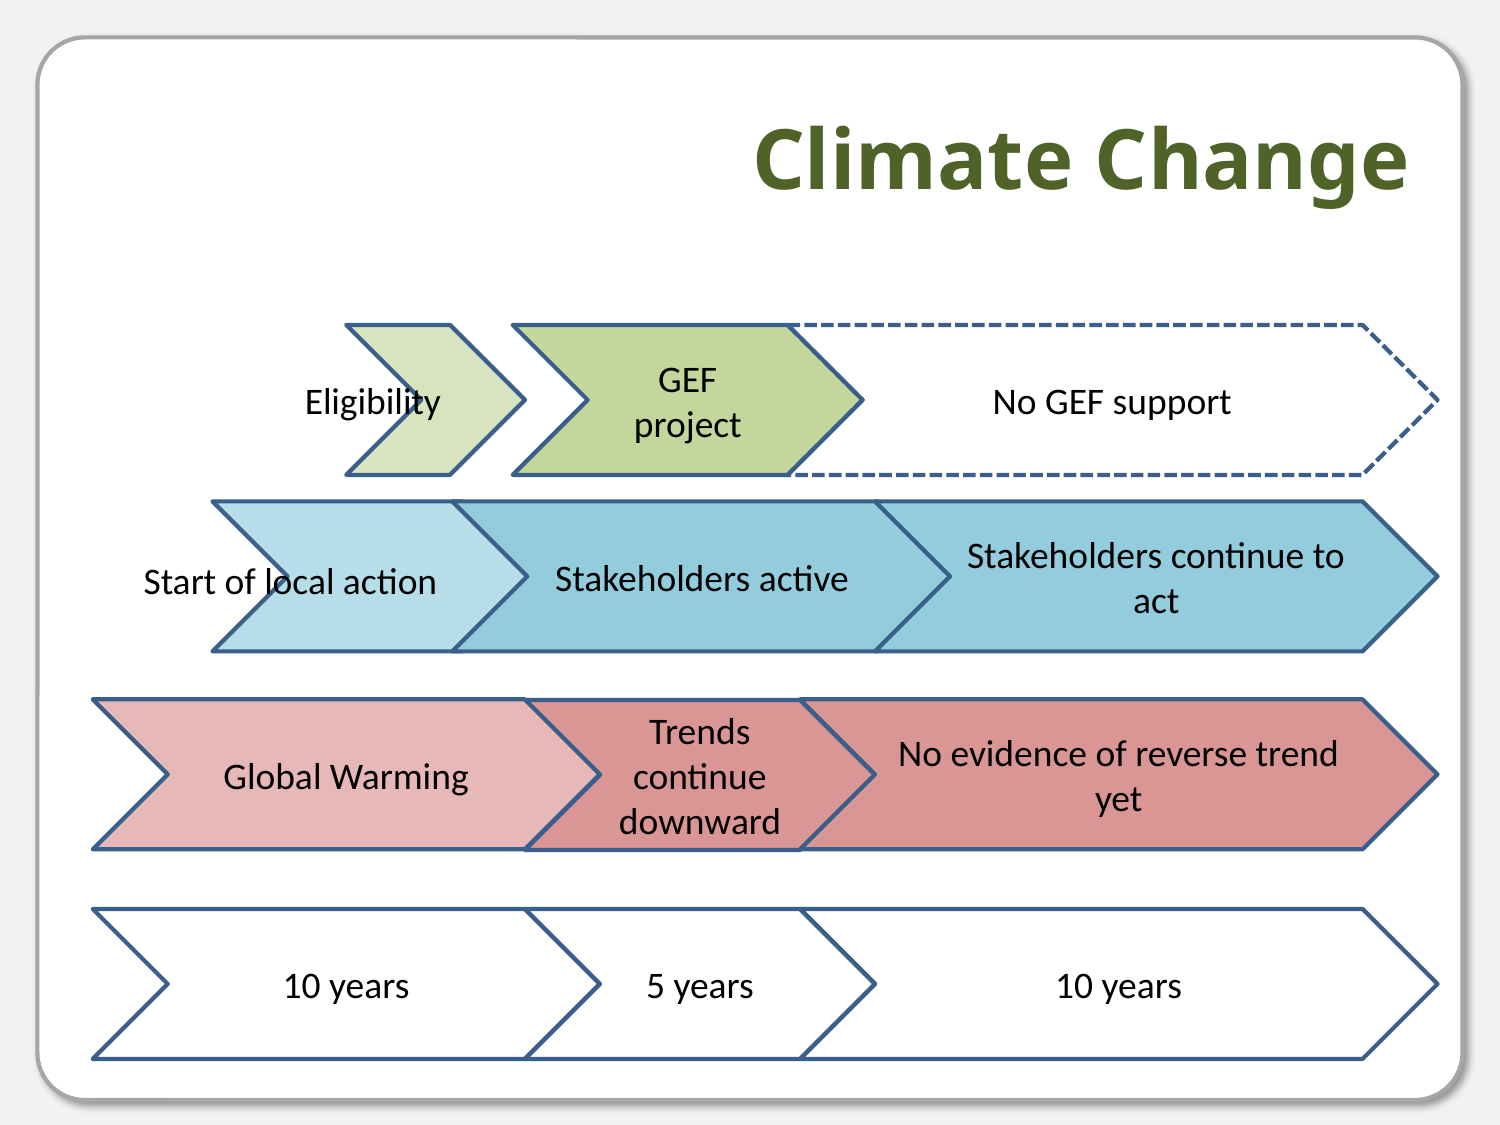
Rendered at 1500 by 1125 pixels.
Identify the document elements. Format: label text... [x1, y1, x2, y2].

text_box 10 years [90, 906, 596, 1062]
text_box GEF project [510, 322, 859, 478]
text_box Eligibility [289, 369, 465, 430]
title Climate Change [75, 62, 1425, 250]
text_box Stakeholders active [450, 499, 946, 654]
text_box Start of local action [89, 549, 453, 655]
text_box 10 years [798, 906, 1440, 1062]
text_box Global Warming [90, 697, 602, 852]
text_box No GEF support [785, 322, 1440, 478]
text_box 5 years [523, 906, 871, 1062]
text_box Stakeholders continue to act [873, 499, 1440, 654]
text_box [344, 322, 528, 478]
text_box Trends continue downward [524, 697, 871, 853]
text_box [210, 499, 523, 646]
text_box No evidence of reverse trend yet [798, 697, 1440, 852]
